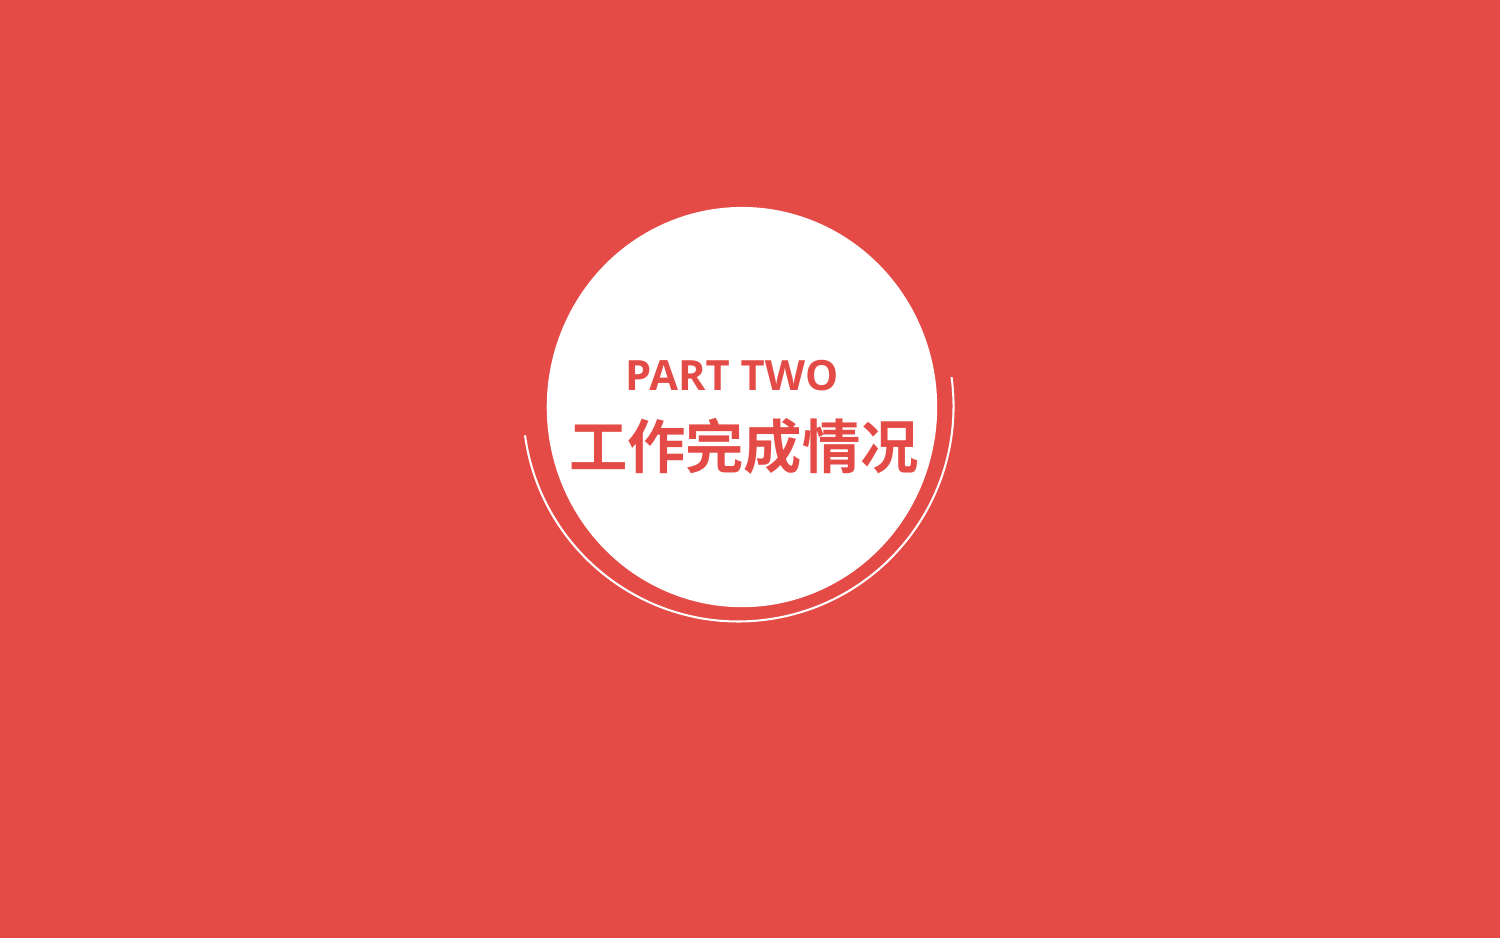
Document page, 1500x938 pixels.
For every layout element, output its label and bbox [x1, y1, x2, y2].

text_box [469, 137, 1007, 675]
